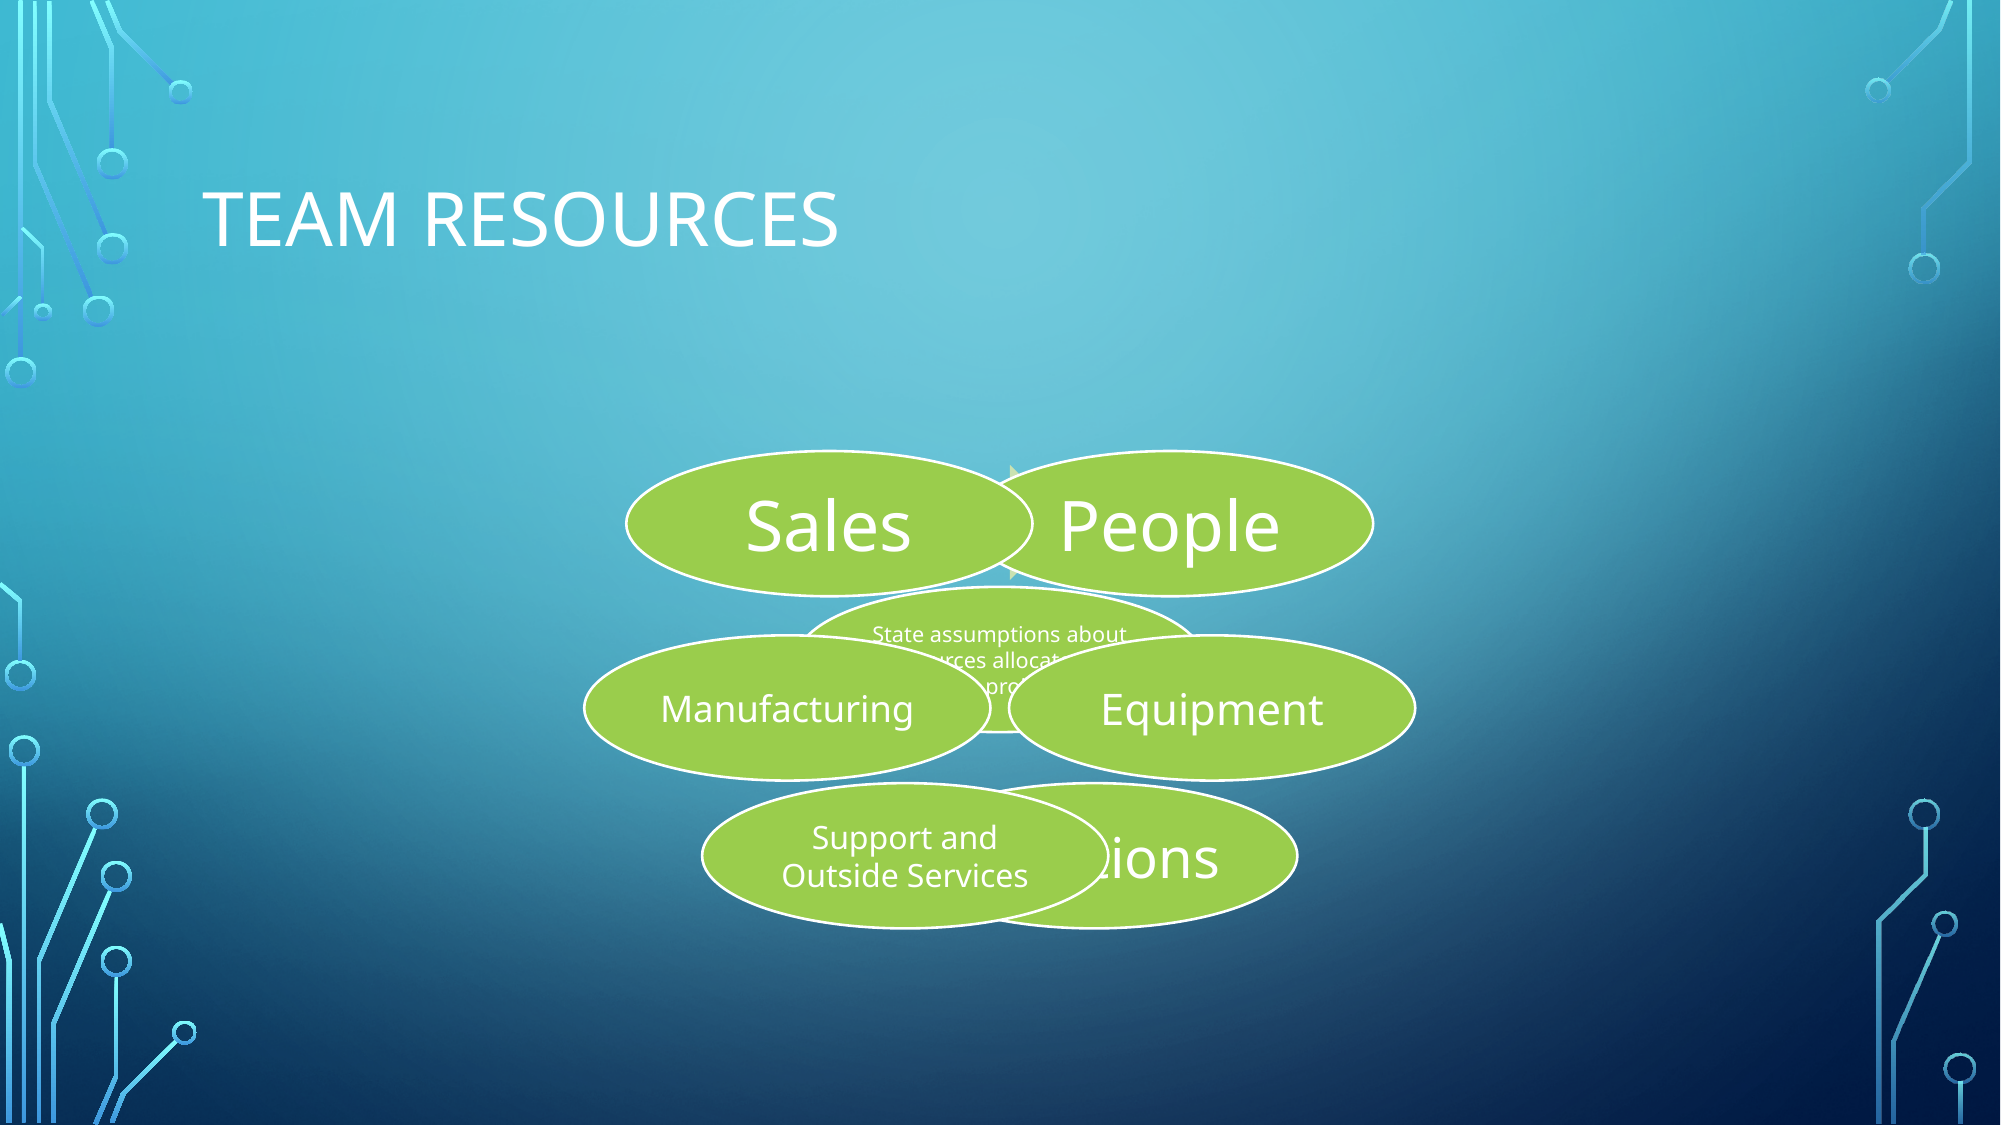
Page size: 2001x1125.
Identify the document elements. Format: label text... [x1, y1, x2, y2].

title Team Resources [187, 101, 1813, 344]
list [186, 368, 1813, 951]
